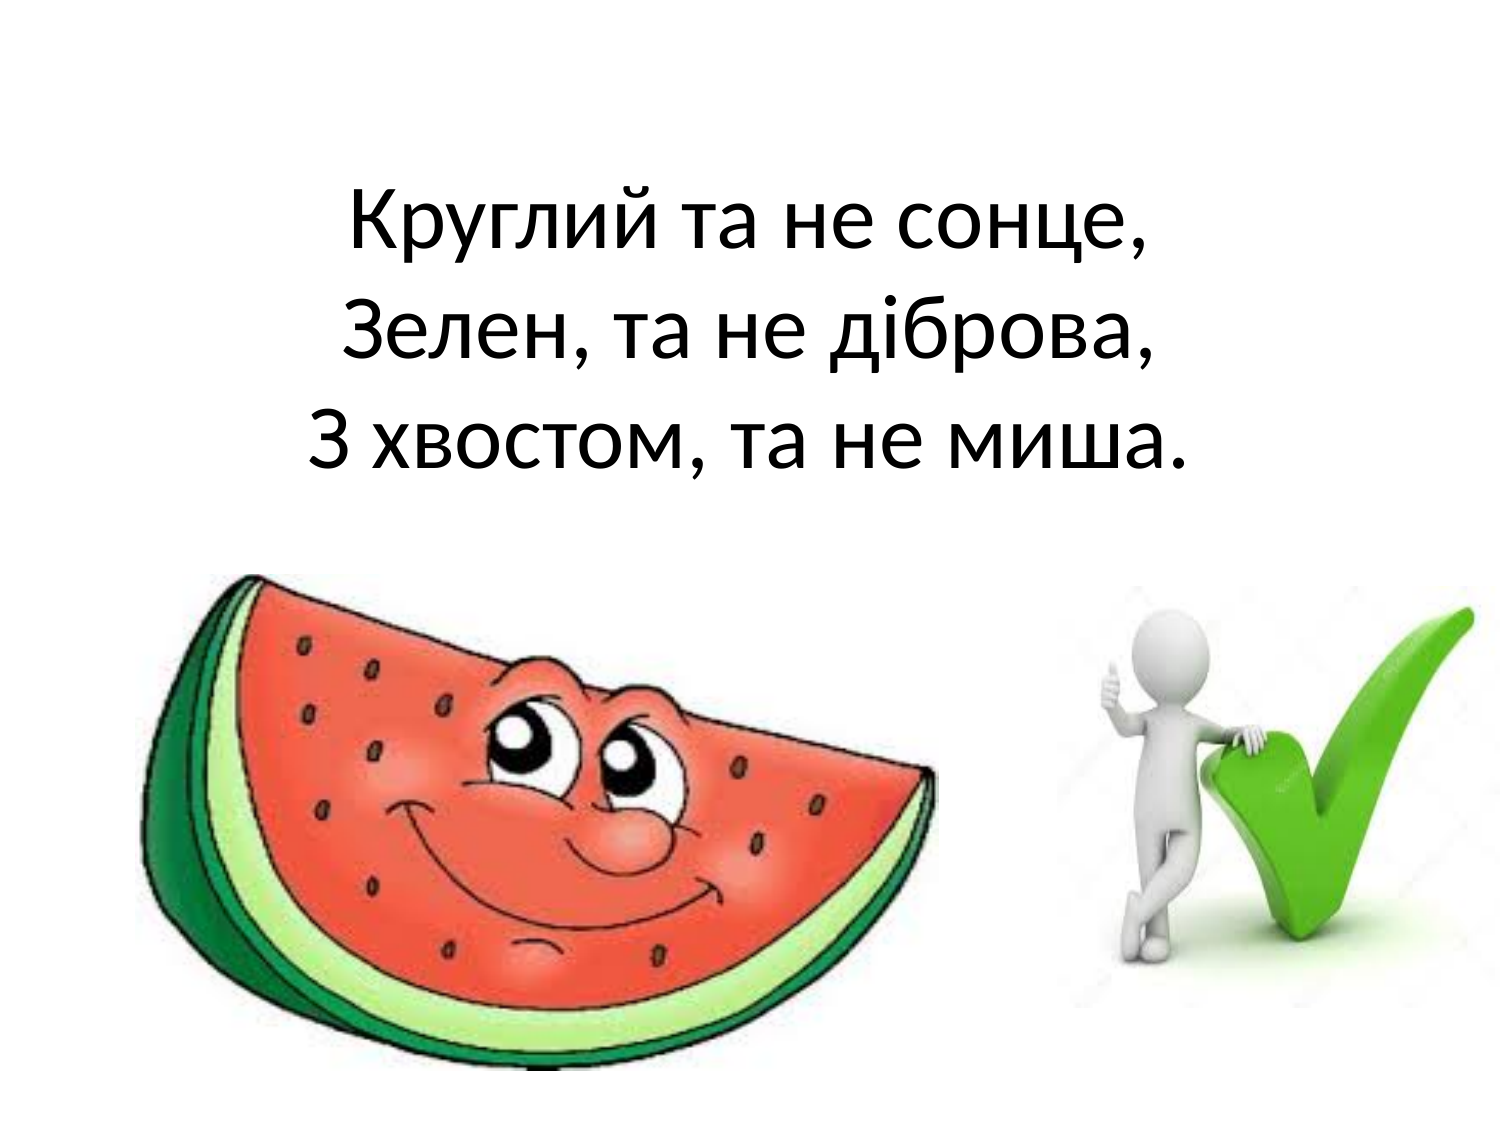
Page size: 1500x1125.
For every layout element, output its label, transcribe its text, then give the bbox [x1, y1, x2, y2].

picture [135, 574, 940, 1071]
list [1056, 585, 1500, 1008]
title Круглий та не сонце, Зелен, та не діброва, З хвостом, та не миша. [75, 45, 1425, 598]
